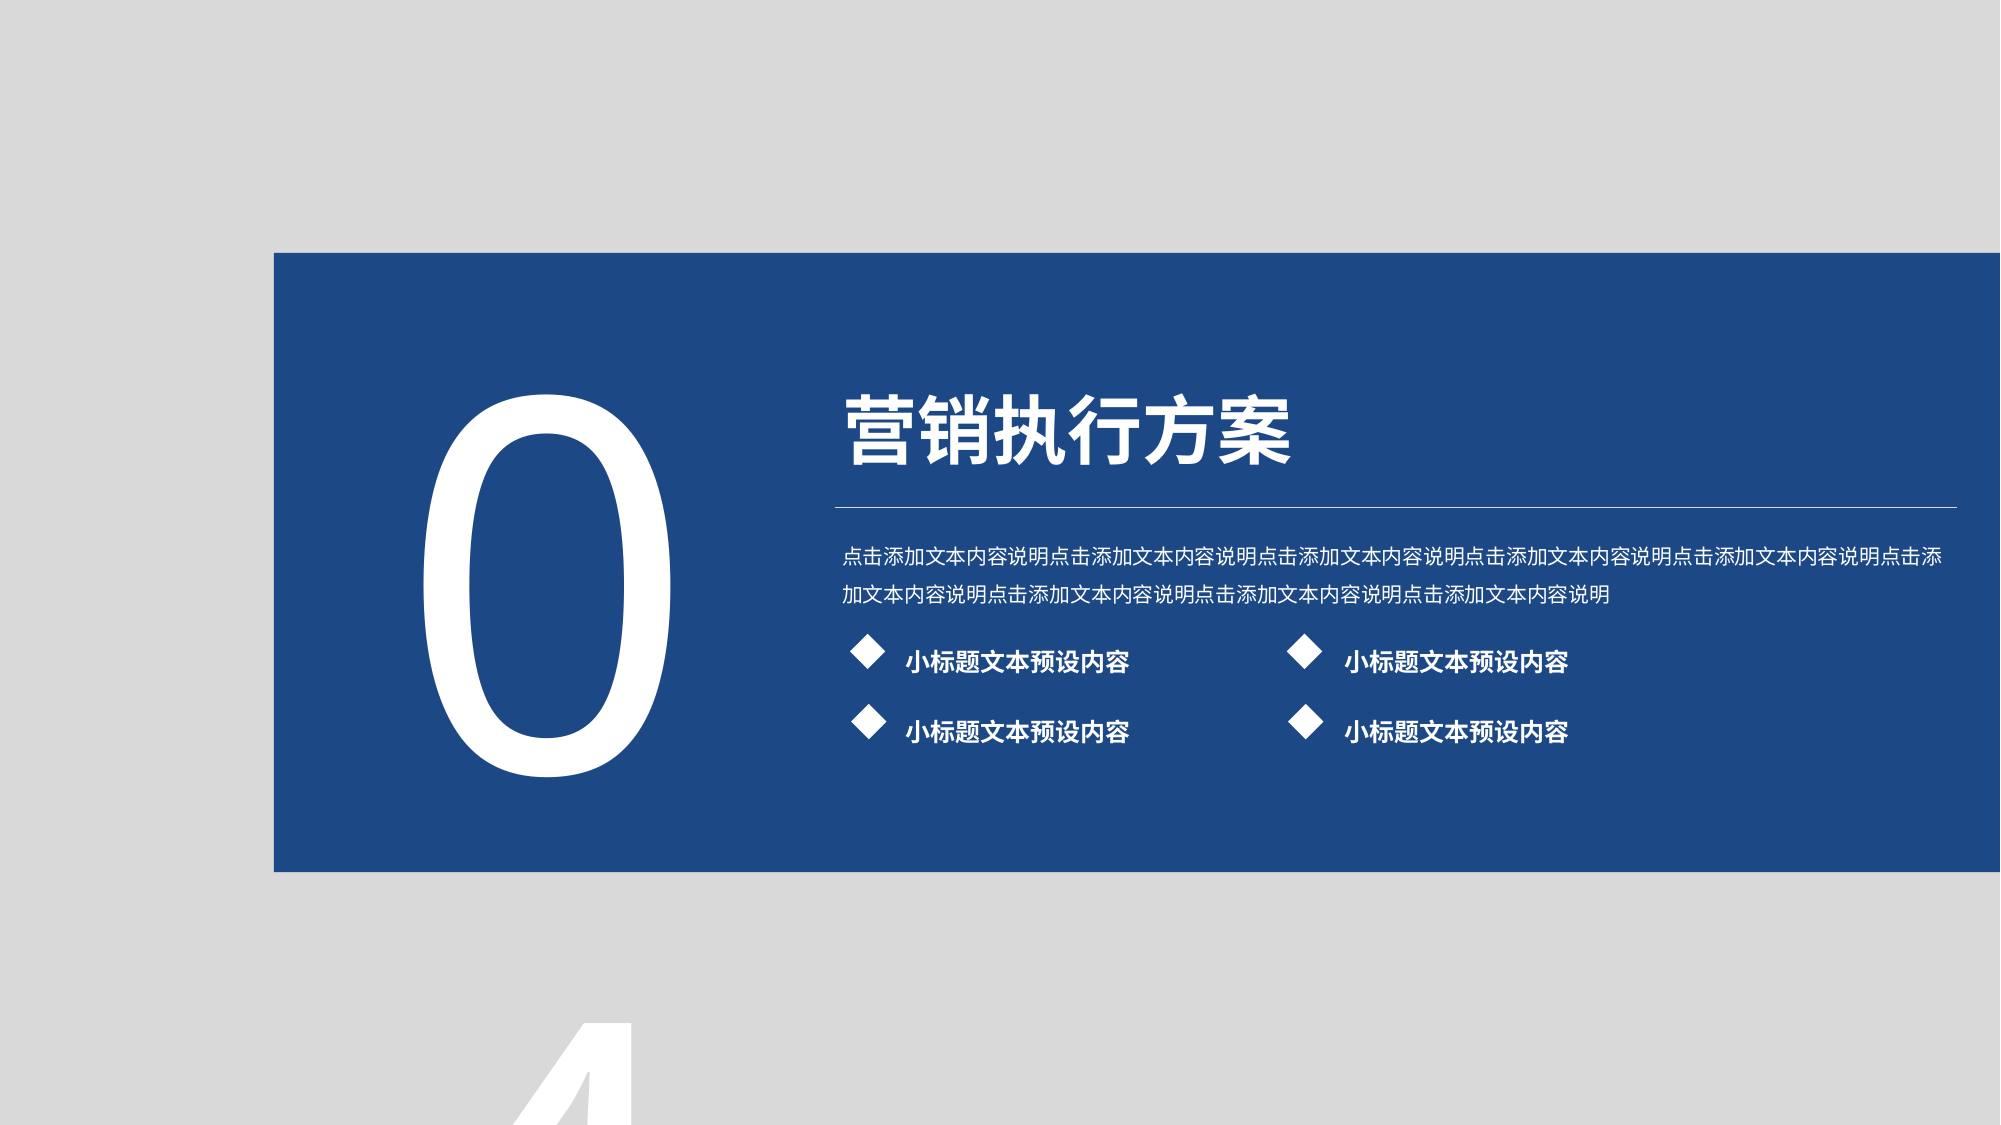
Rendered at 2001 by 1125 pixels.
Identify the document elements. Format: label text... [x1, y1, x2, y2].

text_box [1288, 694, 1671, 750]
text_box 点击添加文本内容说明点击添加文本内容说明点击添加文本内容说明点击添加文本内容说明点击添加文本内容说明点击添加文本内容说明点击添加文本内容说明点击添加文本内容说明点击添加文本内容说明 [827, 524, 1967, 614]
text_box 营销执行方案 [827, 376, 1375, 481]
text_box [851, 694, 1231, 750]
text_box [823, 252, 2000, 873]
text_box 04 [272, 244, 823, 1125]
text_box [849, 623, 1231, 679]
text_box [1286, 623, 1671, 679]
